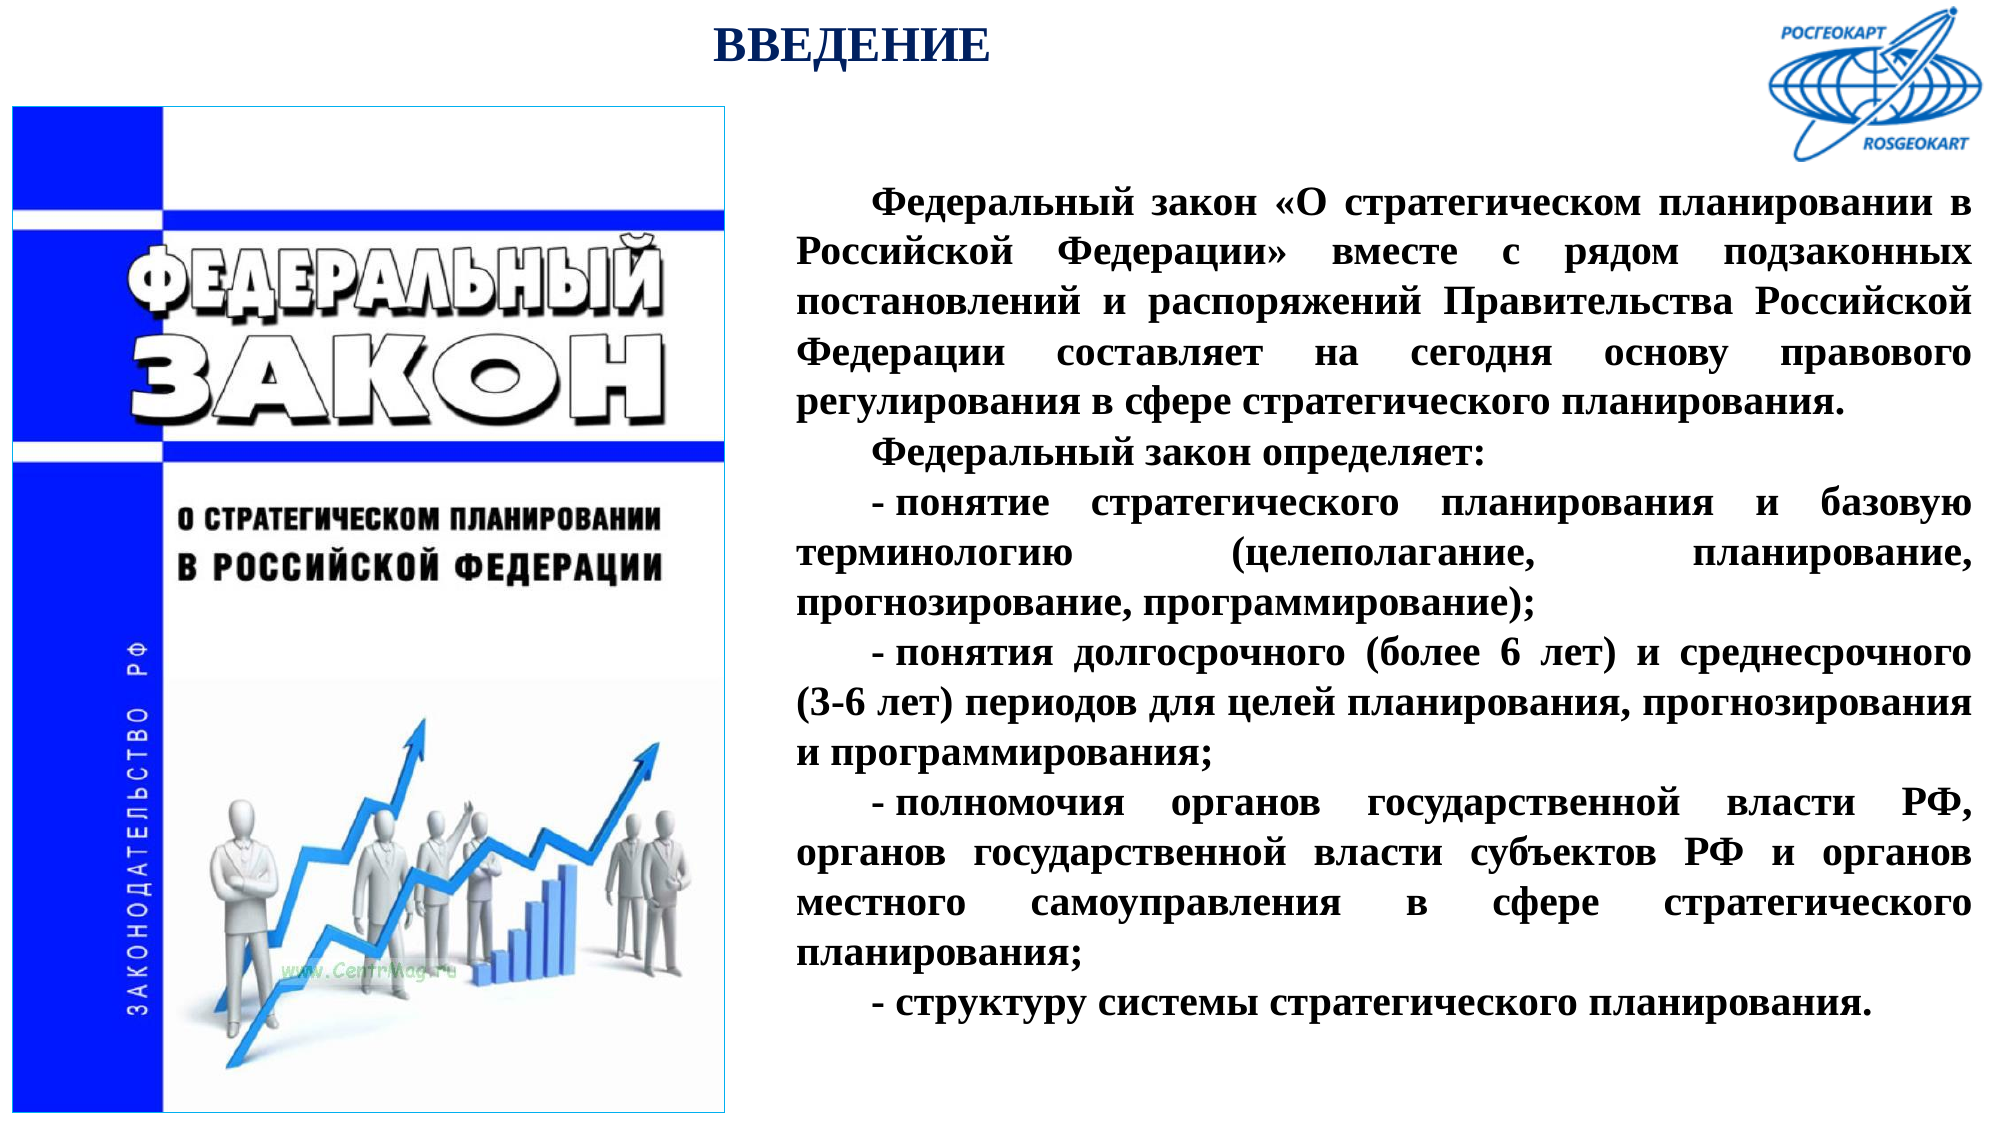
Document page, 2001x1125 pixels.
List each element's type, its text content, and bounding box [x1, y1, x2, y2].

picture [1757, 6, 1994, 162]
picture [14, 108, 723, 1111]
text_box Федеральный закон «О стратегическом планировании в Российской Федерации» вместе с рядом подзаконных постановлений и распоряжений Правительства Российской Федерации составляет на сегодня основу правового регулирования в сфере стратегического планирования. Федеральный закон определяет: - понятие стратегического планирования и базовую терминологию (целеполагание, планирование, прогнозирование, программирование); - понятия долгосрочного (более 6 лет) и среднесрочного (3-6 лет) периодов для целей планирования, прогнозирования и программирования; - полномочия органов государственной власти РФ, органов государственной власти субъектов РФ и органов местного самоуправления в сфере стратегического планирования; - структуру системы стратегического планирования. [781, 165, 1988, 1031]
text_box ВВЕДЕНИЕ [0, 3, 1707, 79]
